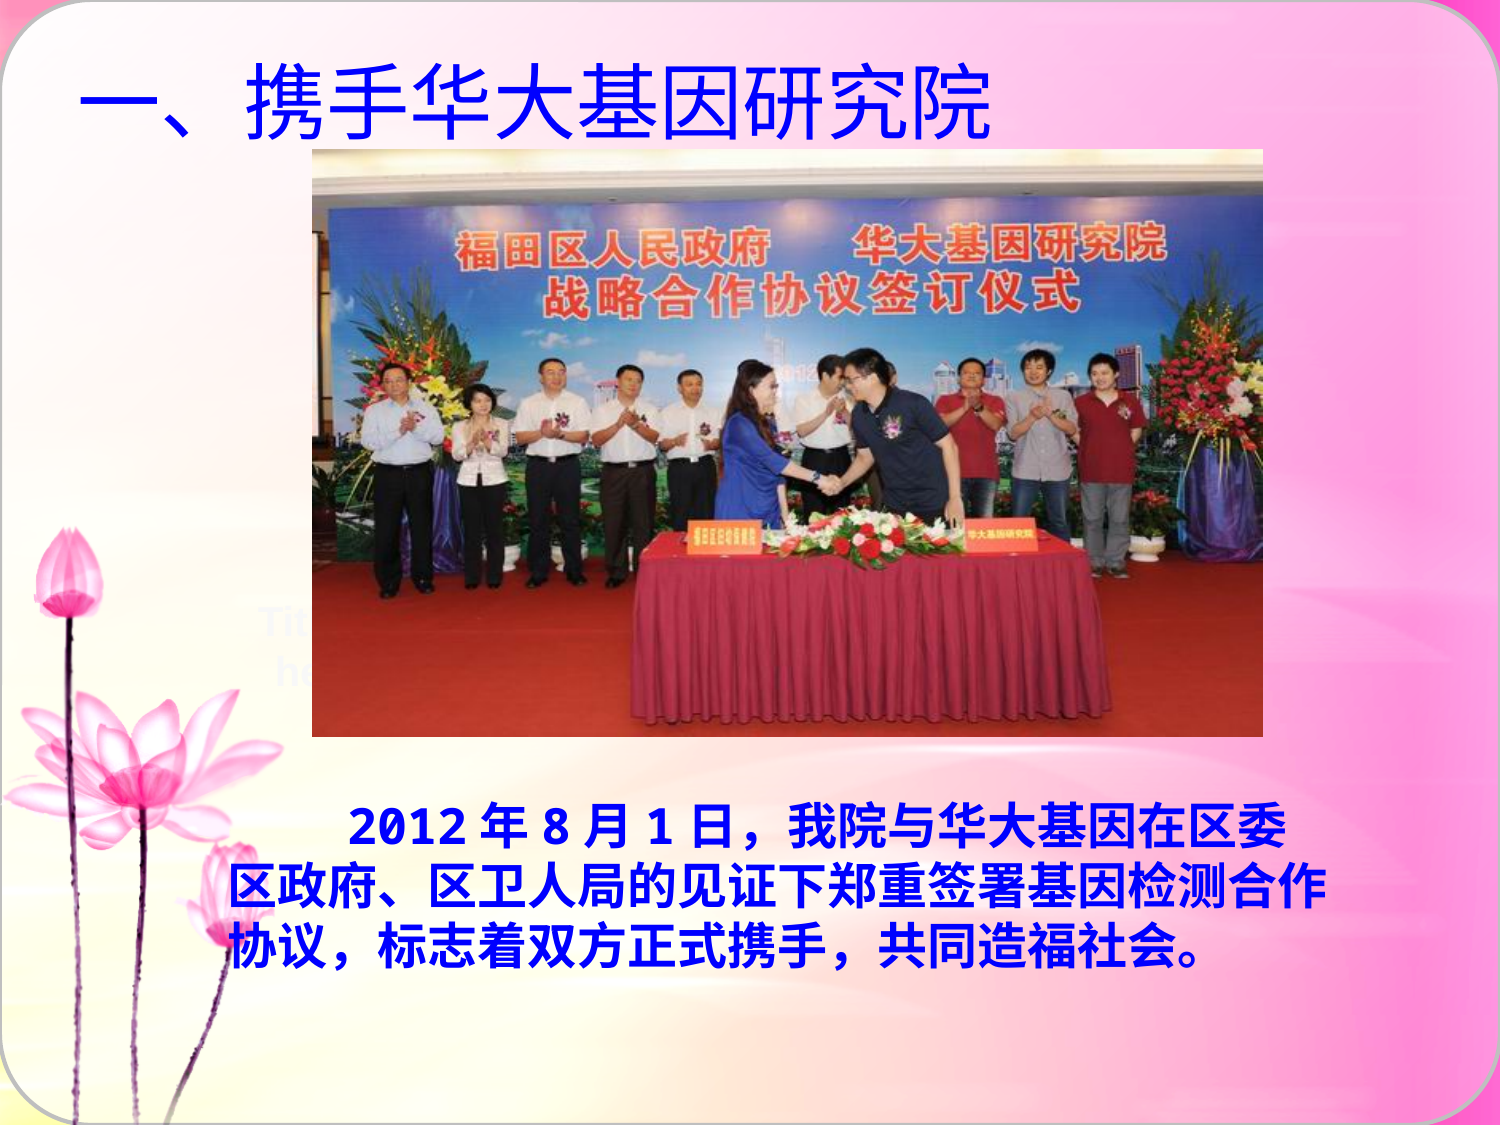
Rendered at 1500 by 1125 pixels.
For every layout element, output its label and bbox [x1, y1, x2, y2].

picture [312, 149, 1263, 737]
text_box [0, 0, 1500, 1125]
